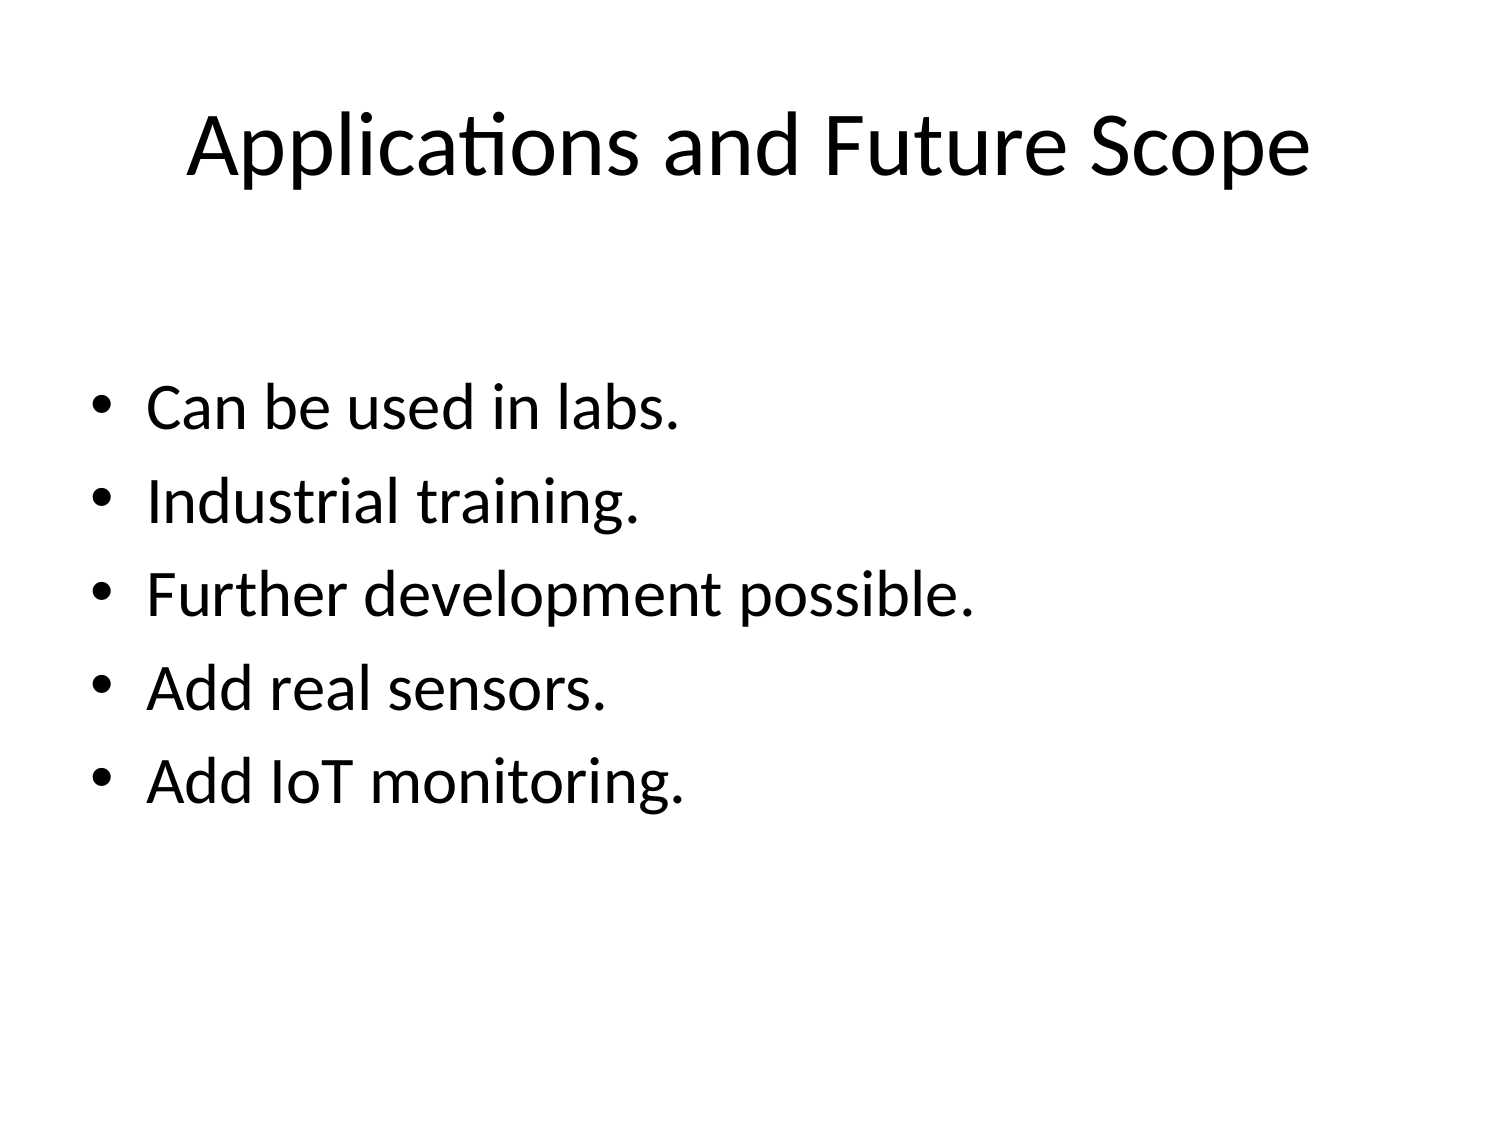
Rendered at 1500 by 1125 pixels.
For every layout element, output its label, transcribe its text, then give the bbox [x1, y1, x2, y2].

list Can be used in labs. Industrial training. Further development possible. Add real sensors. Add IoT monitoring. [75, 262, 1425, 1005]
title Applications and Future Scope [75, 45, 1425, 233]
